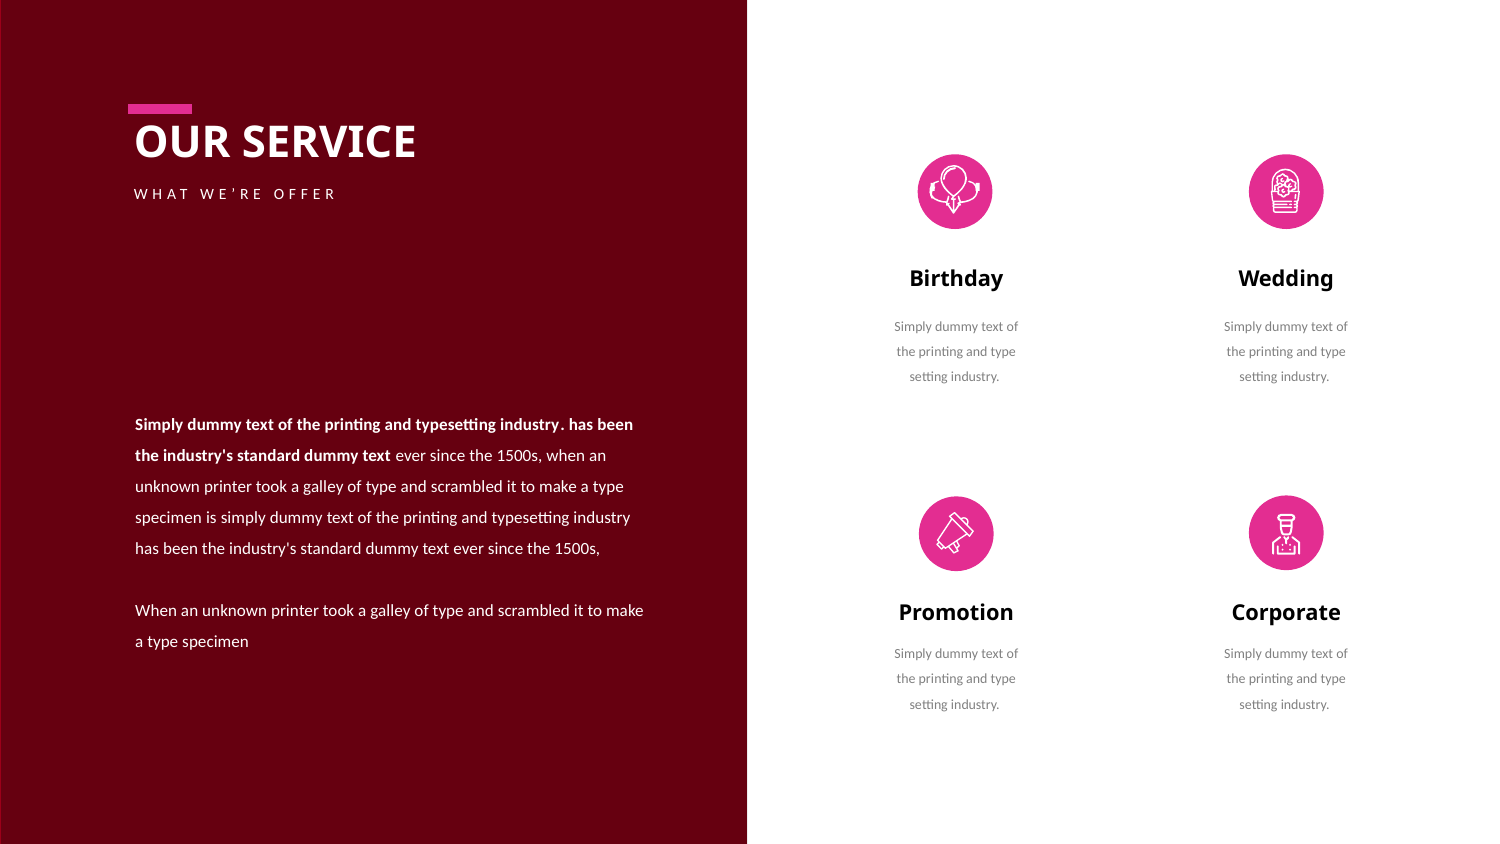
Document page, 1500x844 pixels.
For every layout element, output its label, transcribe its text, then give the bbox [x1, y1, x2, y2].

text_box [917, 154, 993, 229]
text_box Corporate [1200, 591, 1372, 633]
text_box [1248, 495, 1324, 571]
text_box Promotion [870, 591, 1042, 633]
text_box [1248, 154, 1324, 229]
text_box Wedding [1200, 256, 1372, 298]
text_box Simply dummy text of the printing and type setting industry. [1200, 301, 1372, 392]
text_box Simply dummy text of the printing and type setting industry. [870, 633, 1042, 720]
picture [0, 0, 747, 844]
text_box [918, 496, 994, 572]
text_box Birthday [870, 256, 1042, 298]
text_box Simply dummy text of the printing and type setting industry. [870, 301, 1042, 392]
text_box Simply dummy text of the printing and type setting industry. [1200, 633, 1372, 720]
